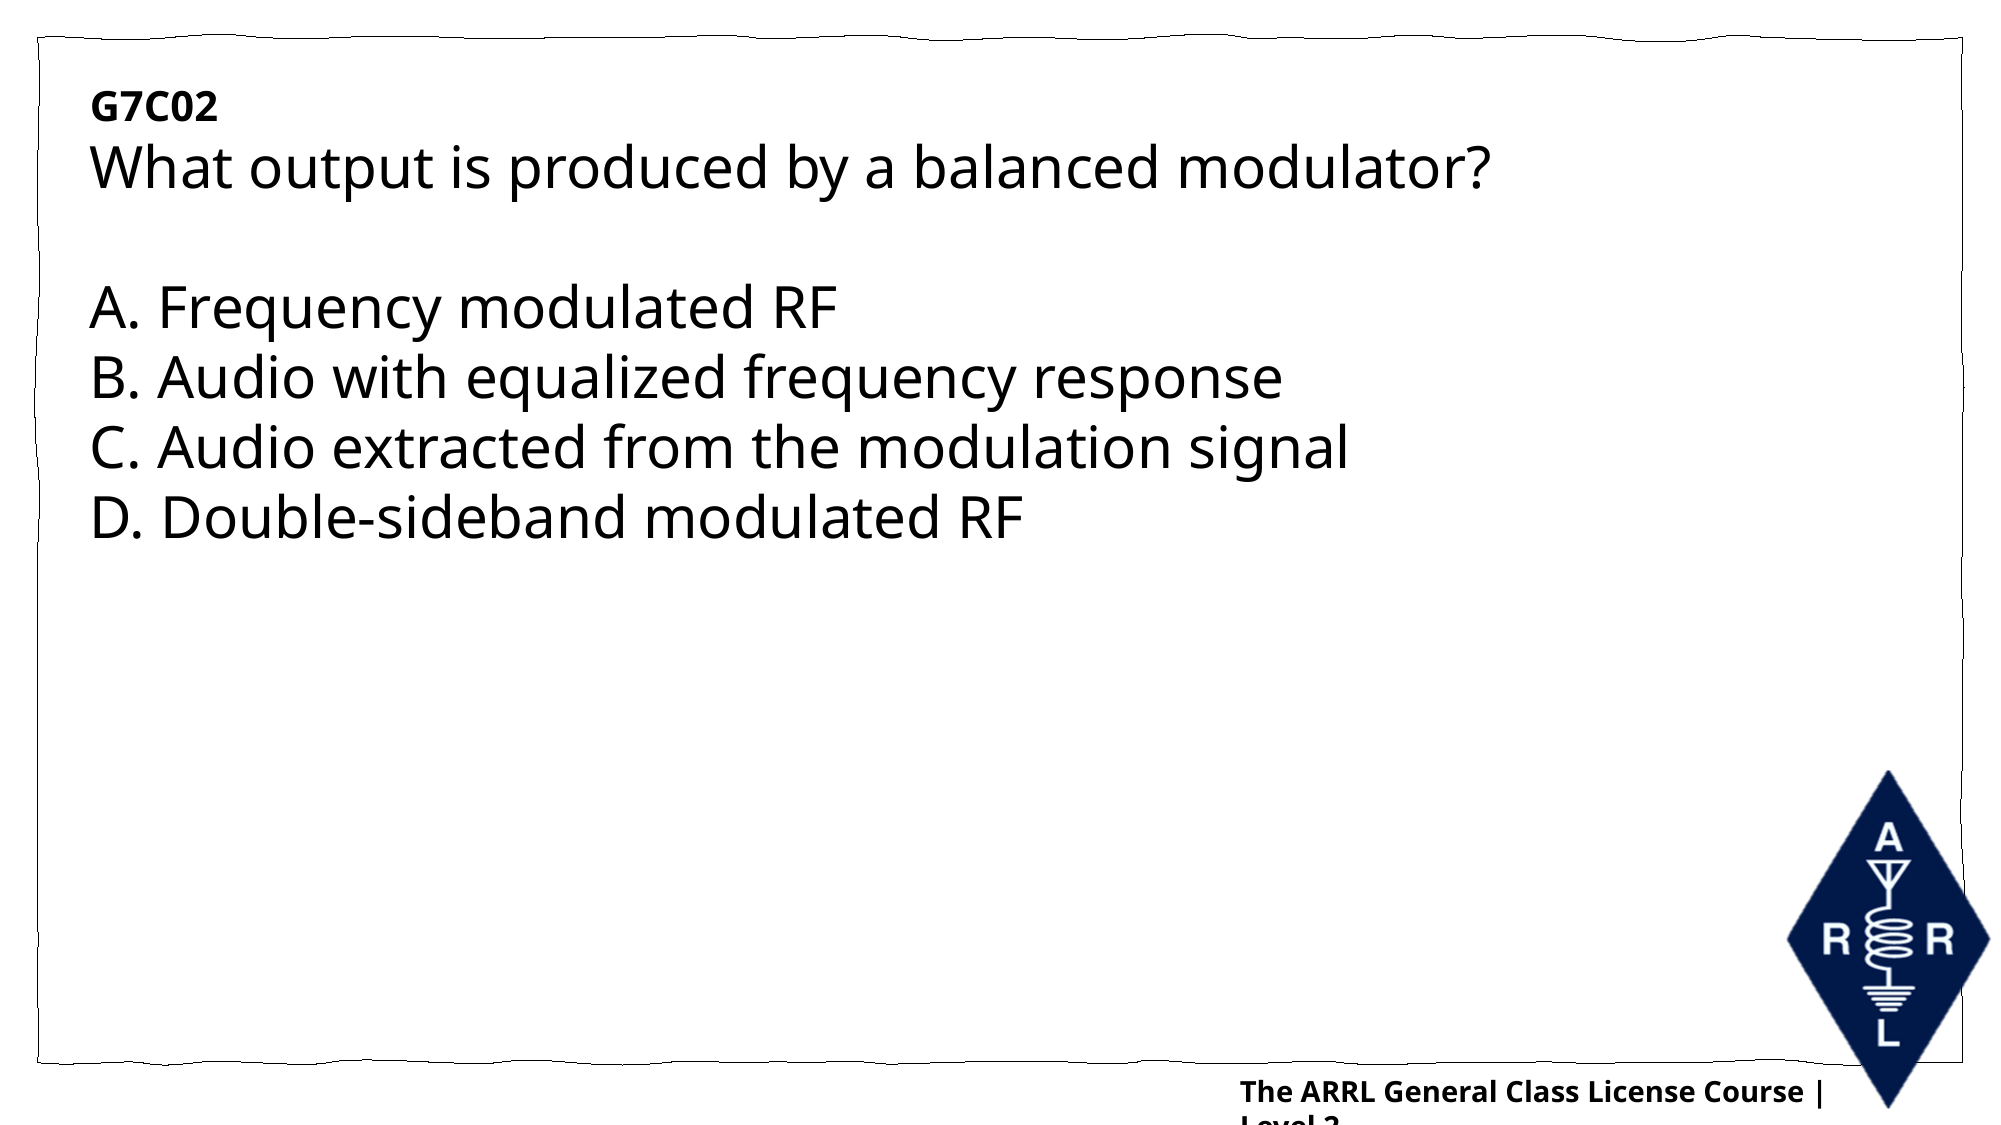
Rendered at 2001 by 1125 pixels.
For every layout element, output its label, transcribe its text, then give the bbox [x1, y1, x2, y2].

picture [1773, 752, 1999, 1125]
text_box G7C02 What output is produced by a balanced modulator? A. Frequency modulated RF B. Audio with equalized frequency response C. Audio extracted from the modulation signal D. Double-sideband modulated RF [75, 72, 1850, 558]
